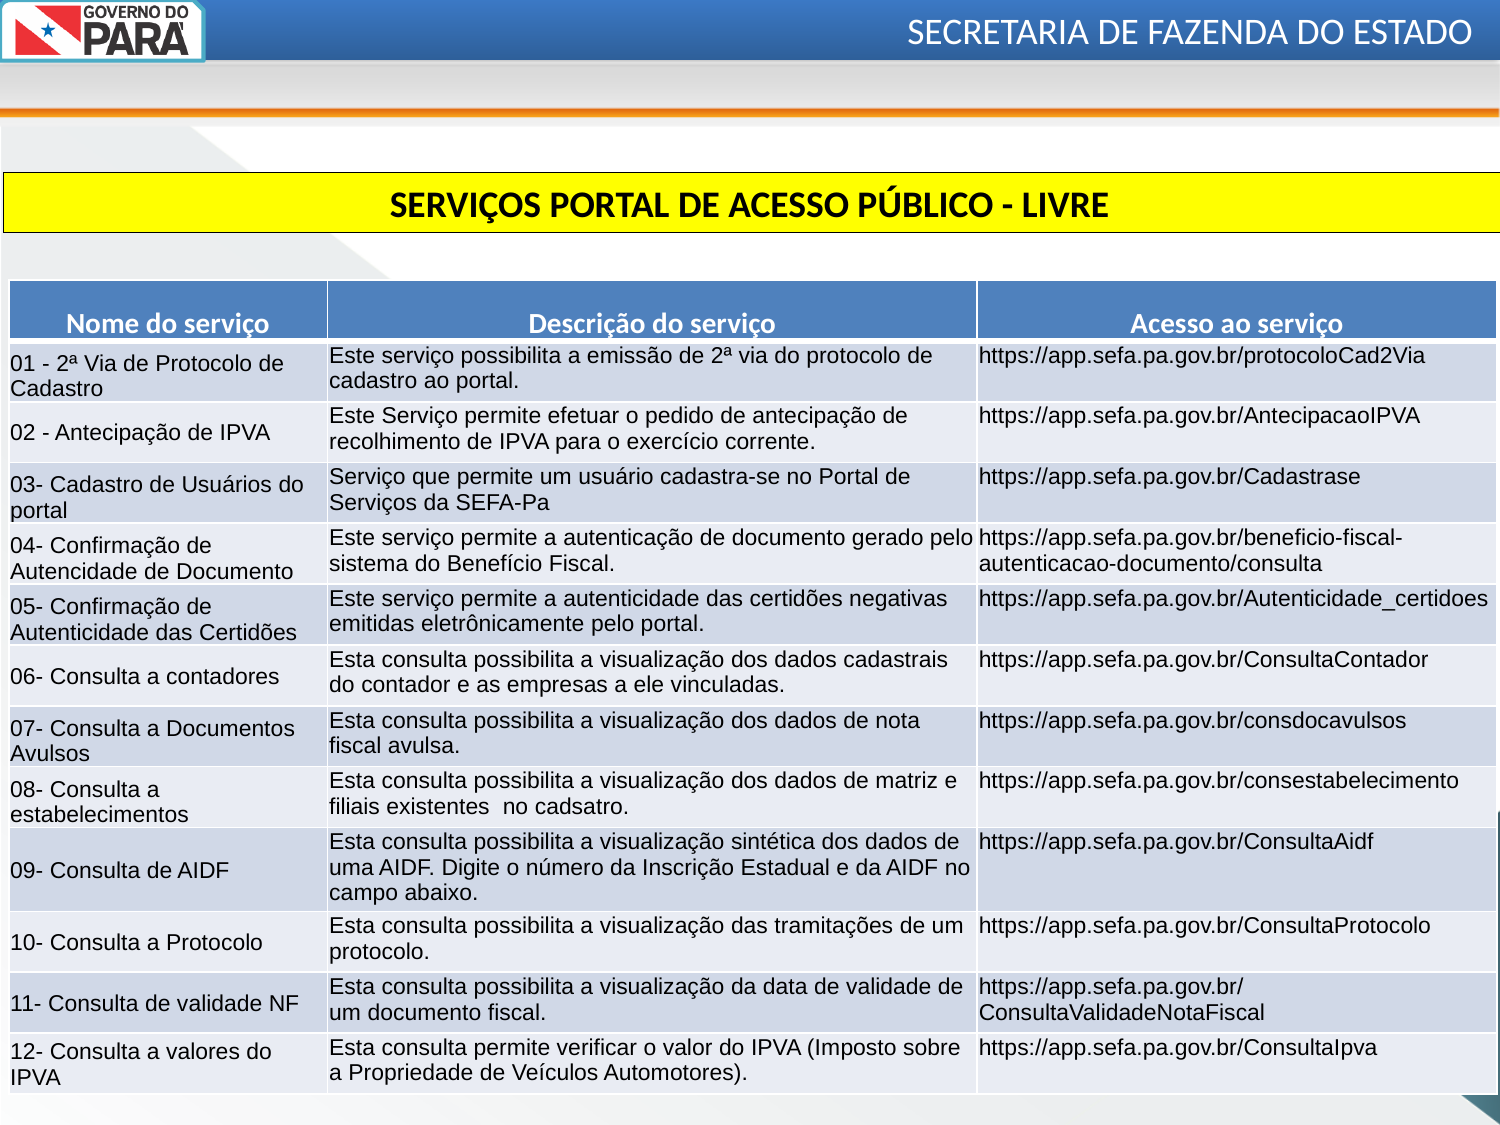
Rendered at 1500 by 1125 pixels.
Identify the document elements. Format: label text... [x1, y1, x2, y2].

table_cell https://app.sefa.pa.gov.br/ConsultaIpva [978, 1034, 1496, 1093]
table_cell 05- Confirmação de Autenticidade das Certidões [10, 585, 327, 644]
table_cell 09- Consulta de AIDF [10, 828, 327, 911]
table_cell Este Serviço permite efetuar o pedido de antecipação de recolhimento de IPVA para o exercício corrente. [328, 403, 976, 462]
table_cell https://app.sefa.pa.gov.br/consestabelecimento [978, 767, 1496, 827]
table_cell Esta consulta possibilita a visualização sintética dos dados de uma AIDF. Digite o número da Inscrição Estadual e da AIDF no campo abaixo. [328, 828, 976, 911]
table_cell 03- Cadastro de Usuários do portal [10, 463, 327, 522]
table_cell https://app.sefa.pa.gov.br/beneficio-fiscal-autenticacao-documento/consulta [978, 524, 1496, 583]
table_cell https://app.sefa.pa.gov.br/consdocavulsos [978, 707, 1496, 766]
table_cell Esta consulta possibilita a visualização dos dados de matriz e filiais existentes no cadsatro. [328, 767, 976, 827]
table_cell https://app.sefa.pa.gov.br/protocoloCad2Via [978, 344, 1496, 401]
table_cell Este serviço possibilita a emissão de 2ª via do protocolo de cadastro ao portal. [328, 344, 976, 401]
table_cell Este serviço permite a autenticação de documento gerado pelo sistema do Benefício Fiscal. [328, 524, 976, 583]
table_cell 07- Consulta a Documentos Avulsos [10, 707, 327, 766]
text_box SERVIÇOS PORTAL DE ACESSO PÚBLICO - LIVRE [3, 172, 1500, 233]
table_cell 11- Consulta de validade NF [10, 973, 327, 1032]
table_cell 12- Consulta a valores do IPVA [10, 1034, 327, 1093]
table_cell 06- Consulta a contadores [10, 646, 327, 705]
table_cell https://app.sefa.pa.gov.br/ConsultaAidf [978, 828, 1496, 911]
table_cell 08- Consulta a estabelecimentos [10, 767, 327, 827]
table_cell 04- Confirmação de Autencidade de Documento [10, 524, 327, 583]
table_cell https://app.sefa.pa.gov.br/AntecipacaoIPVA [978, 403, 1496, 462]
table_cell Esta consulta possibilita a visualização da data de validade de um documento fiscal. [328, 973, 976, 1032]
table_cell https://app.sefa.pa.gov.br/ConsultaProtocolo [978, 912, 1496, 971]
table_header Nome do serviço [10, 281, 327, 338]
table_cell Esta consulta permite verificar o valor do IPVA (Imposto sobre a Propriedade de Veículos Automotores). [328, 1034, 976, 1093]
table_cell https://app.sefa.pa.gov.br/ConsultaContador [978, 646, 1496, 705]
table_header Acesso ao serviço [978, 281, 1496, 338]
table_cell https://app.sefa.pa.gov.br/ConsultaValidadeNotaFiscal [978, 973, 1496, 1032]
table_cell Esta consulta possibilita a visualização dos dados de nota fiscal avulsa. [328, 707, 976, 766]
table_cell 02 - Antecipação de IPVA [10, 403, 327, 462]
picture [0, 60, 1500, 1125]
table_cell Este serviço permite a autenticidade das certidões negativas emitidas eletrônicamente pelo portal. [328, 585, 976, 644]
table_cell 10- Consulta a Protocolo [10, 912, 327, 971]
table_cell 01 - 2ª Via de Protocolo de Cadastro [10, 344, 327, 401]
table_cell Esta consulta possibilita a visualização das tramitações de um protocolo. [328, 912, 976, 971]
text_box SECRETARIA DE FAZENDA DO ESTADO [205, 0, 1500, 60]
table_cell Serviço que permite um usuário cadastra-se no Portal de Serviços da SEFA-Pa [328, 463, 976, 522]
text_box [0, 0, 204, 61]
table_cell https://app.sefa.pa.gov.br/Autenticidade_certidoes [978, 585, 1496, 644]
table_cell Esta consulta possibilita a visualização dos dados cadastrais do contador e as empresas a ele vinculadas. [328, 646, 976, 705]
table_cell https://app.sefa.pa.gov.br/Cadastrase [978, 463, 1496, 522]
table_header Descrição do serviço [328, 281, 976, 338]
